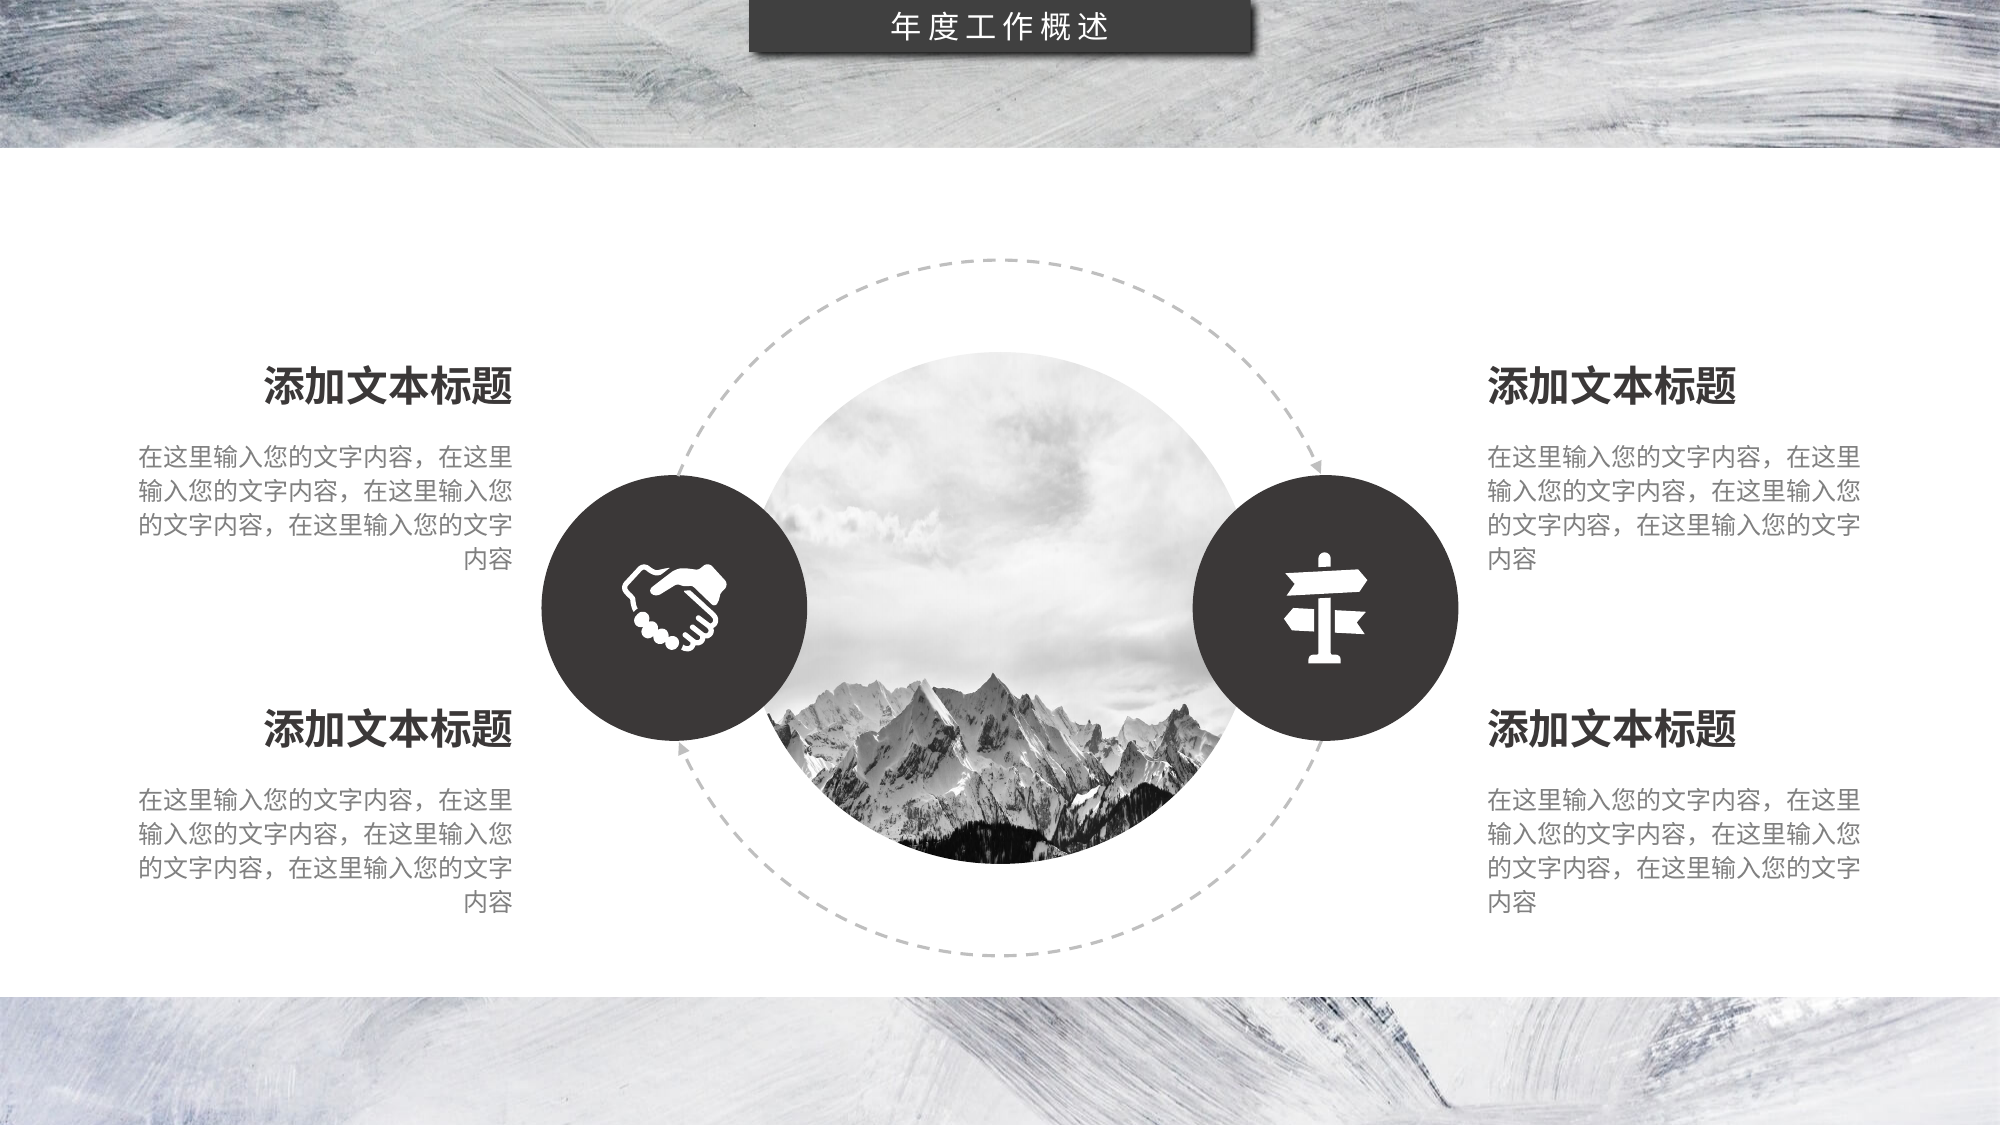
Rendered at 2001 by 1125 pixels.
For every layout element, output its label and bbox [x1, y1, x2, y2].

picture [0, 0, 2000, 1125]
text_box [100, 695, 529, 925]
text_box [1472, 695, 1901, 925]
text_box [1472, 351, 1901, 581]
text_box [541, 260, 1459, 956]
text_box [100, 351, 529, 581]
